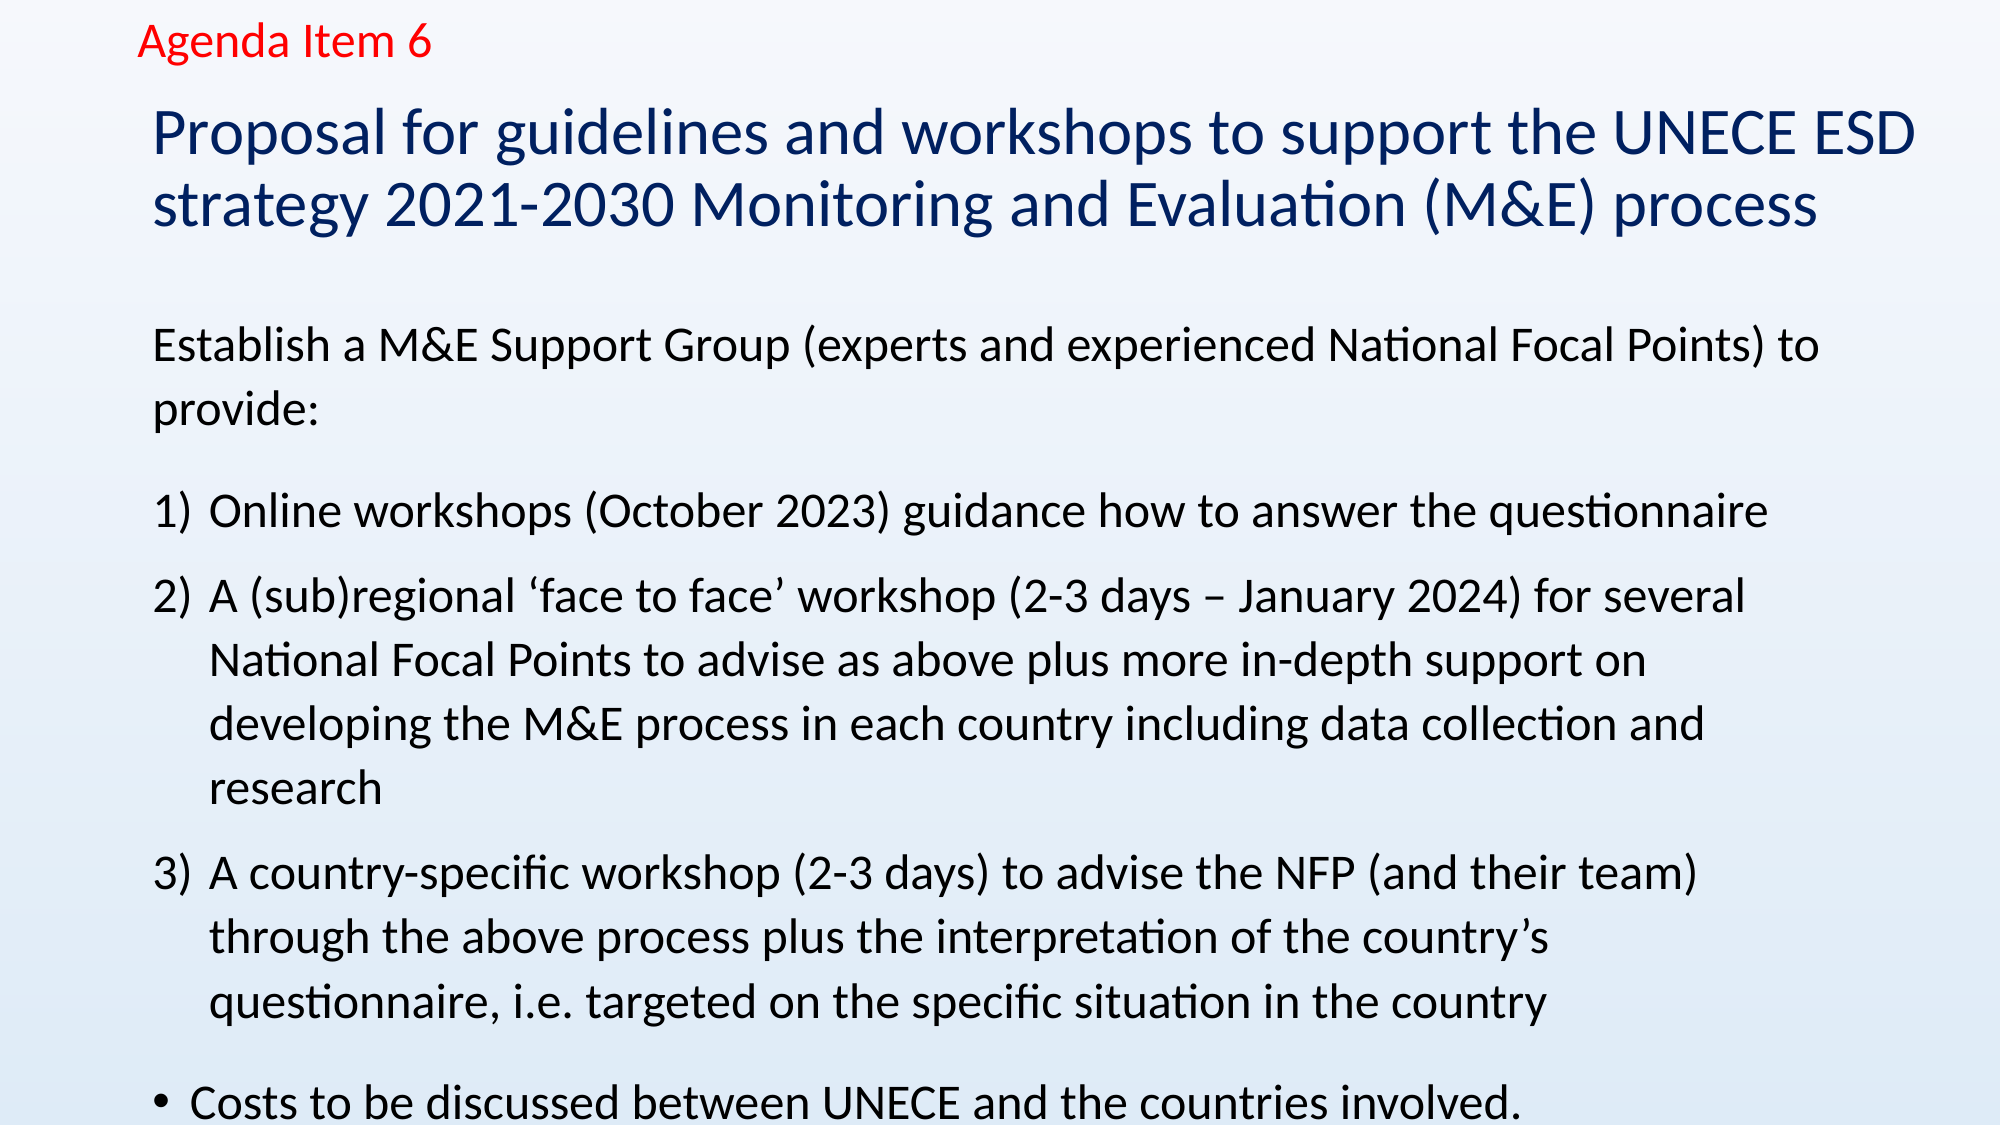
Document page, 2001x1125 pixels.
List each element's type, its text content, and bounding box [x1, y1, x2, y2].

text_box Agenda Item 6 [122, 0, 708, 75]
list Establish a M&E Support Group (experts and experienced National Focal Points) to provide: Online workshops (October 2023) guidance how to answer the questionnaire A (sub)regional ‘face to face’ workshop (2-3 days – January 2024) for several National Focal Points to advise as above plus more in-depth support on developing the M&E process in each country including data collection and research A country-specific workshop (2-3 days) to advise the NFP (and their team) through the above process plus the interpretation of the country’s questionnaire, i.e. targeted on the specific situation in the country Costs to be discussed between UNECE and the countries involved. [137, 299, 1863, 1084]
title Proposal for guidelines and workshops to support the UNECE ESD strategy 2021-2030 Monitoring and Evaluation (M&E) process [137, 59, 1949, 278]
